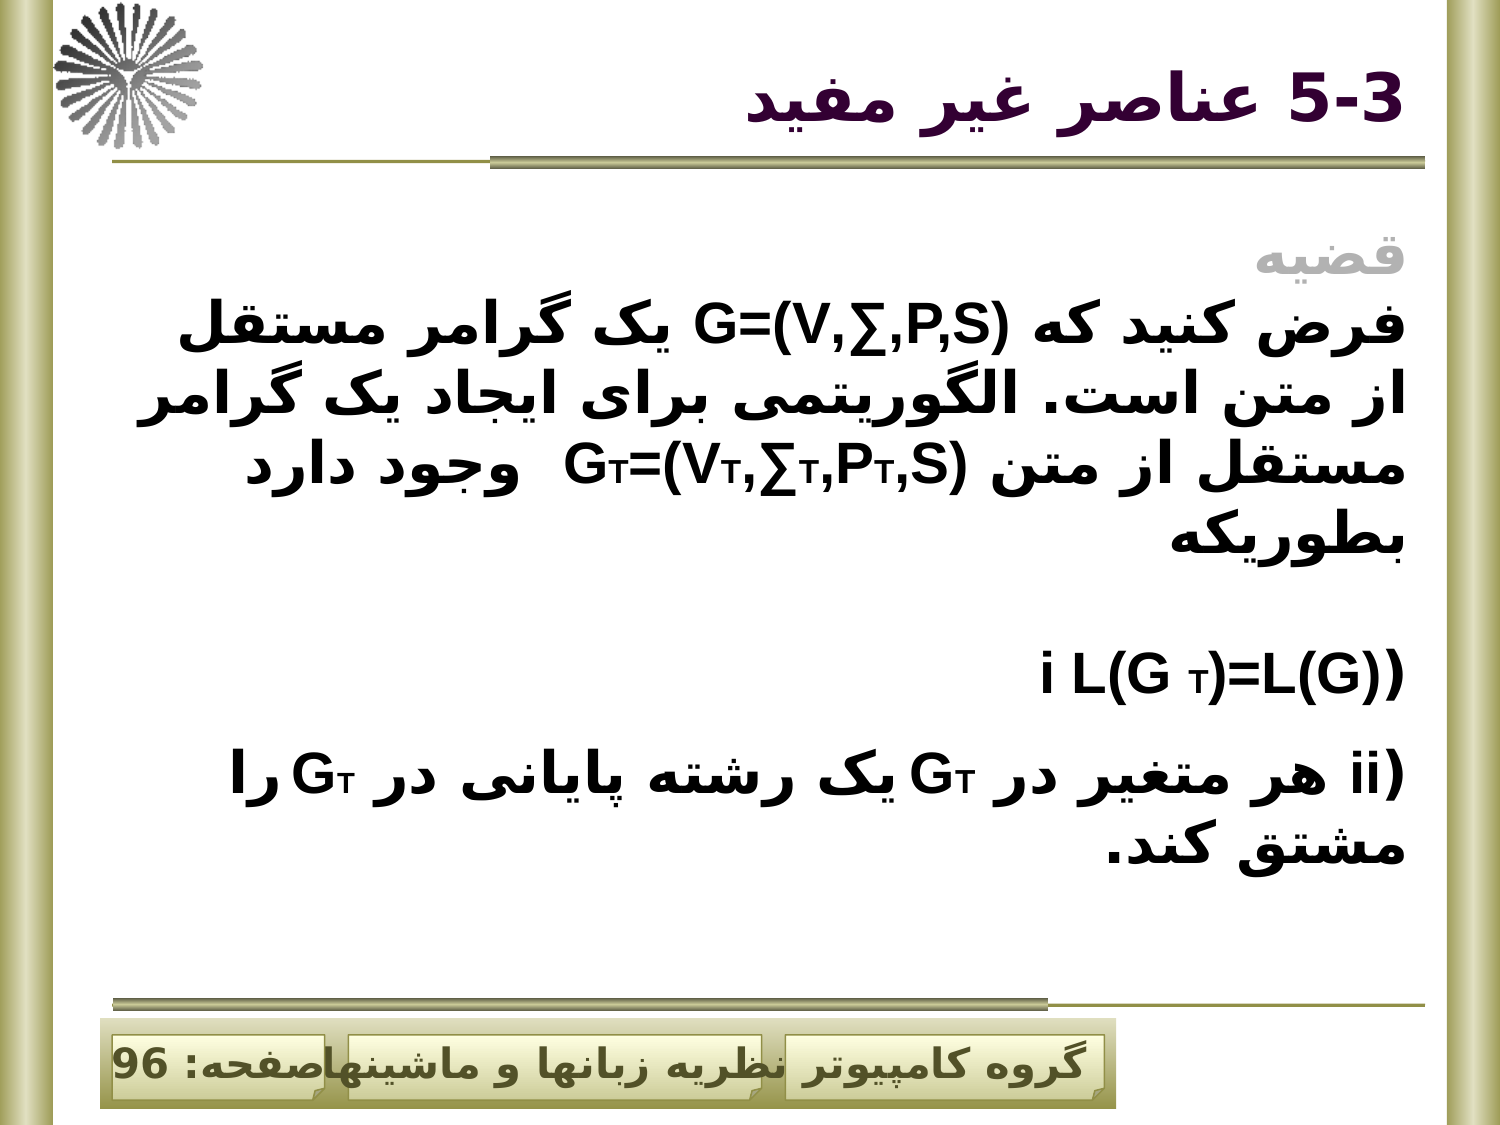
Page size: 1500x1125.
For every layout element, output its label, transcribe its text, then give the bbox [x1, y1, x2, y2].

text_box قضیه فرض کنید که G=(V,∑,P,S) یک گرامر مستقل از متن است. الگوریتمی برای ایجاد یک گرامر مستقل از متن GT=(VT,∑T,PT,S) وجود دارد بطوریکه (i L(G T)=L(G) (ii هر متغیر در GT یک رشته پایانی در GT را مشتق کند. [123, 208, 1424, 883]
title 5-3 عناصر غیر مفید [147, 42, 1423, 147]
